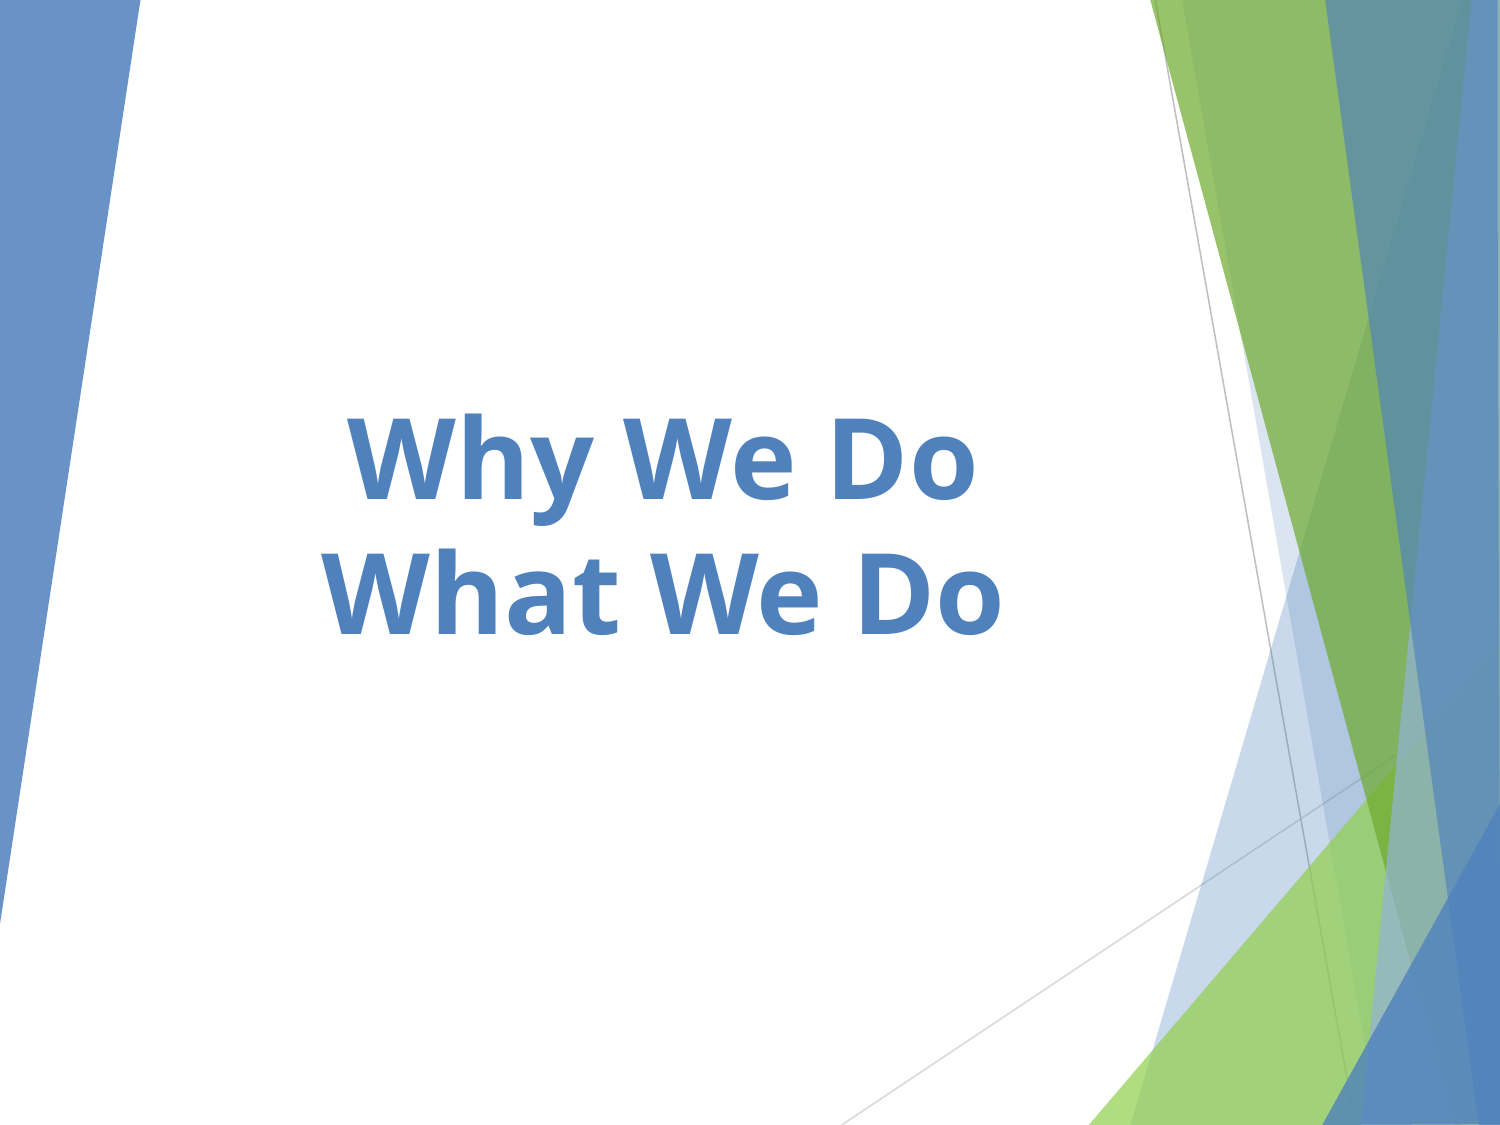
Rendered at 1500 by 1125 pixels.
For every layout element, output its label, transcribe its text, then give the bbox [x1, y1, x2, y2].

title Why We Do What We Do [185, 394, 1142, 665]
